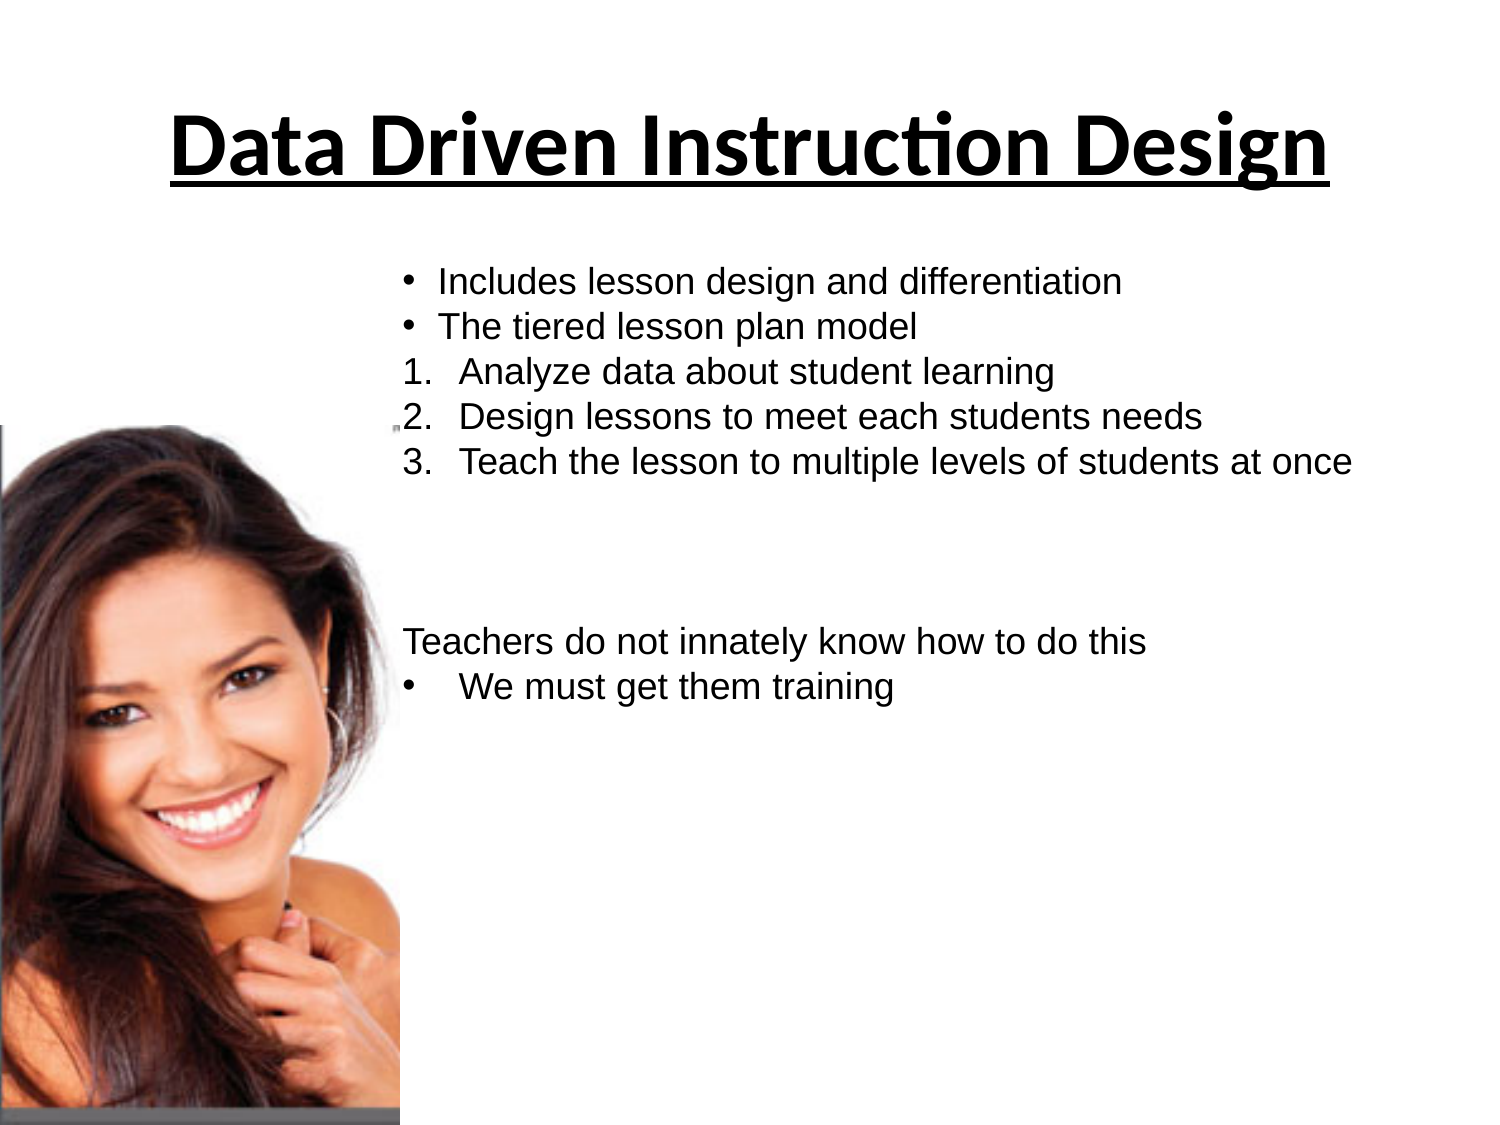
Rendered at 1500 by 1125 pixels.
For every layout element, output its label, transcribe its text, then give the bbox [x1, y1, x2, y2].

picture [0, 424, 401, 1125]
text_box Includes lesson design and differentiation The tiered lesson plan model Analyze data about student learning Design lessons to meet each students needs Teach the lesson to multiple levels of students at once Teachers do not innately know how to do this We must get them training [387, 249, 1450, 760]
title Data Driven Instruction Design [74, 44, 1426, 233]
